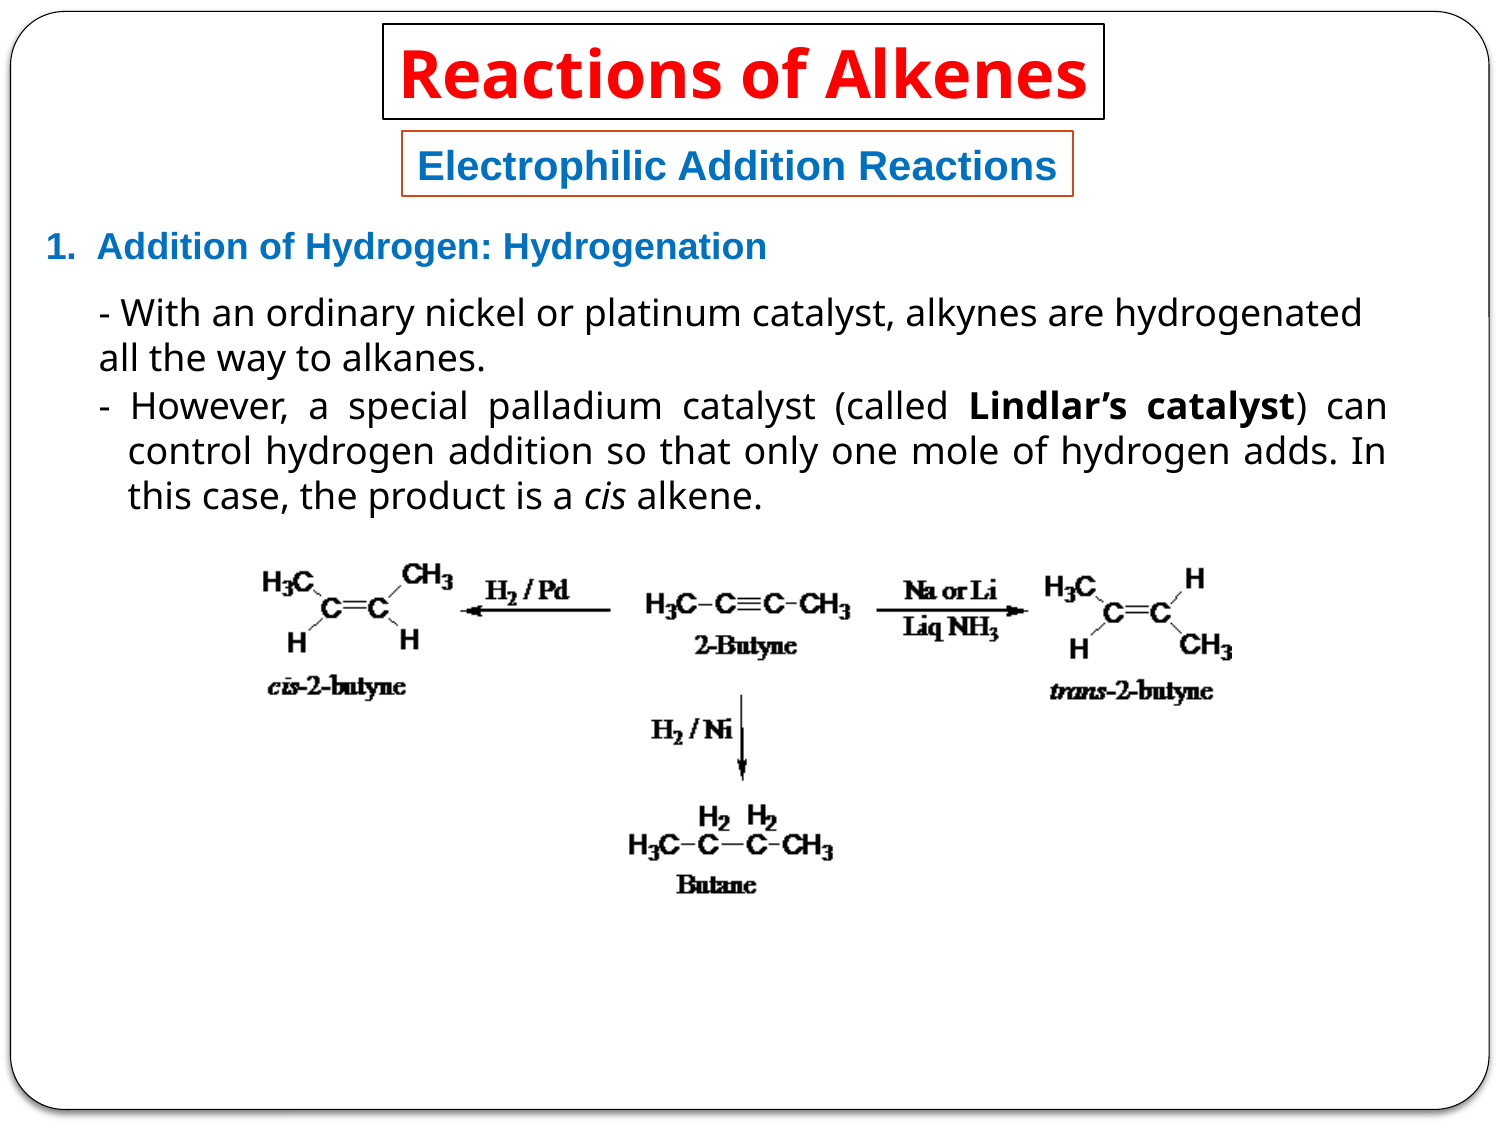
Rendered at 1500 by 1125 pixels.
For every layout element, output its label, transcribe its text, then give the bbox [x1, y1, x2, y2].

text_box Electrophilic Addition Reactions [401, 130, 1074, 197]
text_box Reactions of Alkenes [382, 23, 1105, 120]
picture [262, 562, 1232, 901]
text_box - With an ordinary nickel or platinum catalyst, alkynes are hydrogenated all the way to alkanes. [84, 281, 1403, 374]
text_box 1. Addition of Hydrogen: Hydrogenation [24, 214, 801, 275]
text_box - However, a special palladium catalyst (called Lindlar’s catalyst) can control hydrogen addition so that only one mole of hydrogen adds. In this case, the product is a cis alkene. [84, 374, 1403, 525]
